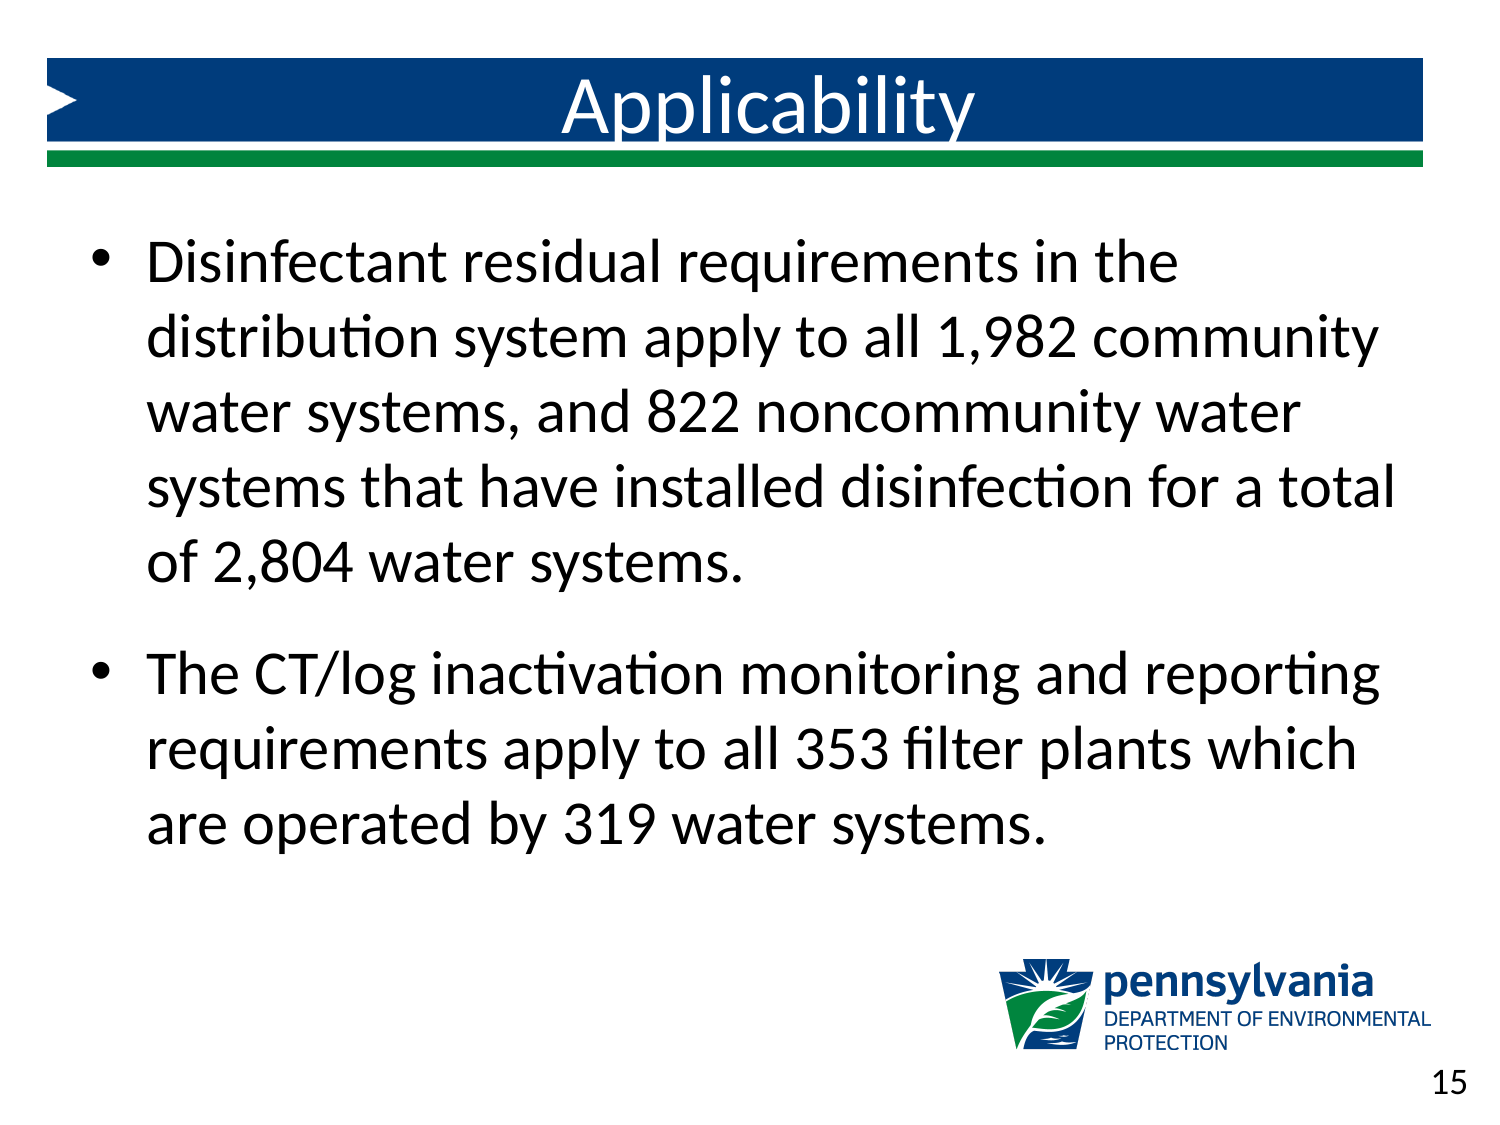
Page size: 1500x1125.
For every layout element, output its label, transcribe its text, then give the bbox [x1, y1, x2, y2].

picture [999, 958, 1431, 1051]
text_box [47, 58, 1423, 167]
list Disinfectant residual requirements in the distribution system apply to all 1,982 community water systems, and 822 noncommunity water systems that have installed disinfection for a total of 2,804 water systems. The CT/log inactivation monitoring and reporting requirements apply to all 353 filter plants which are operated by 319 water systems. [75, 212, 1425, 913]
text_box 15 [1415, 1049, 1484, 1110]
